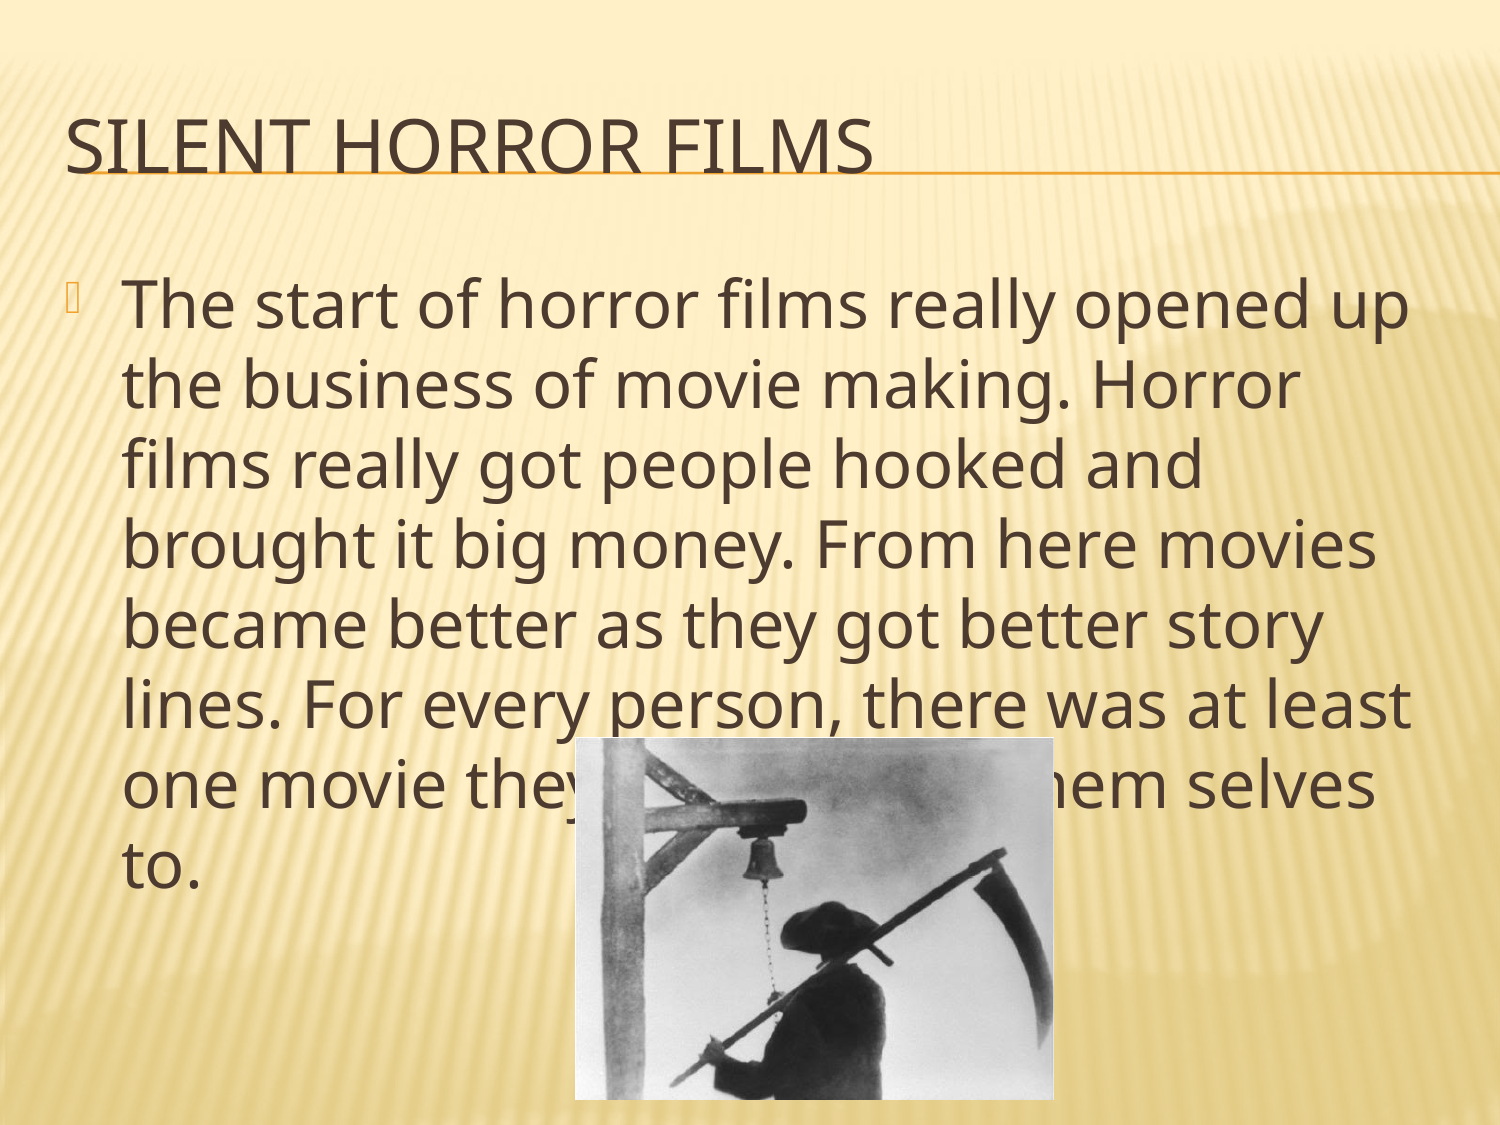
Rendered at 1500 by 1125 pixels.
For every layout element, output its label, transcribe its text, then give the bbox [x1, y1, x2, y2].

title Silent horror films [50, 75, 1475, 213]
list The start of horror films really opened up the business of movie making. Horror films really got people hooked and brought it big money. From here movies became better as they got better story lines. For every person, there was at least one movie they could relate them selves to. [50, 254, 1475, 998]
picture [574, 737, 1055, 1101]
